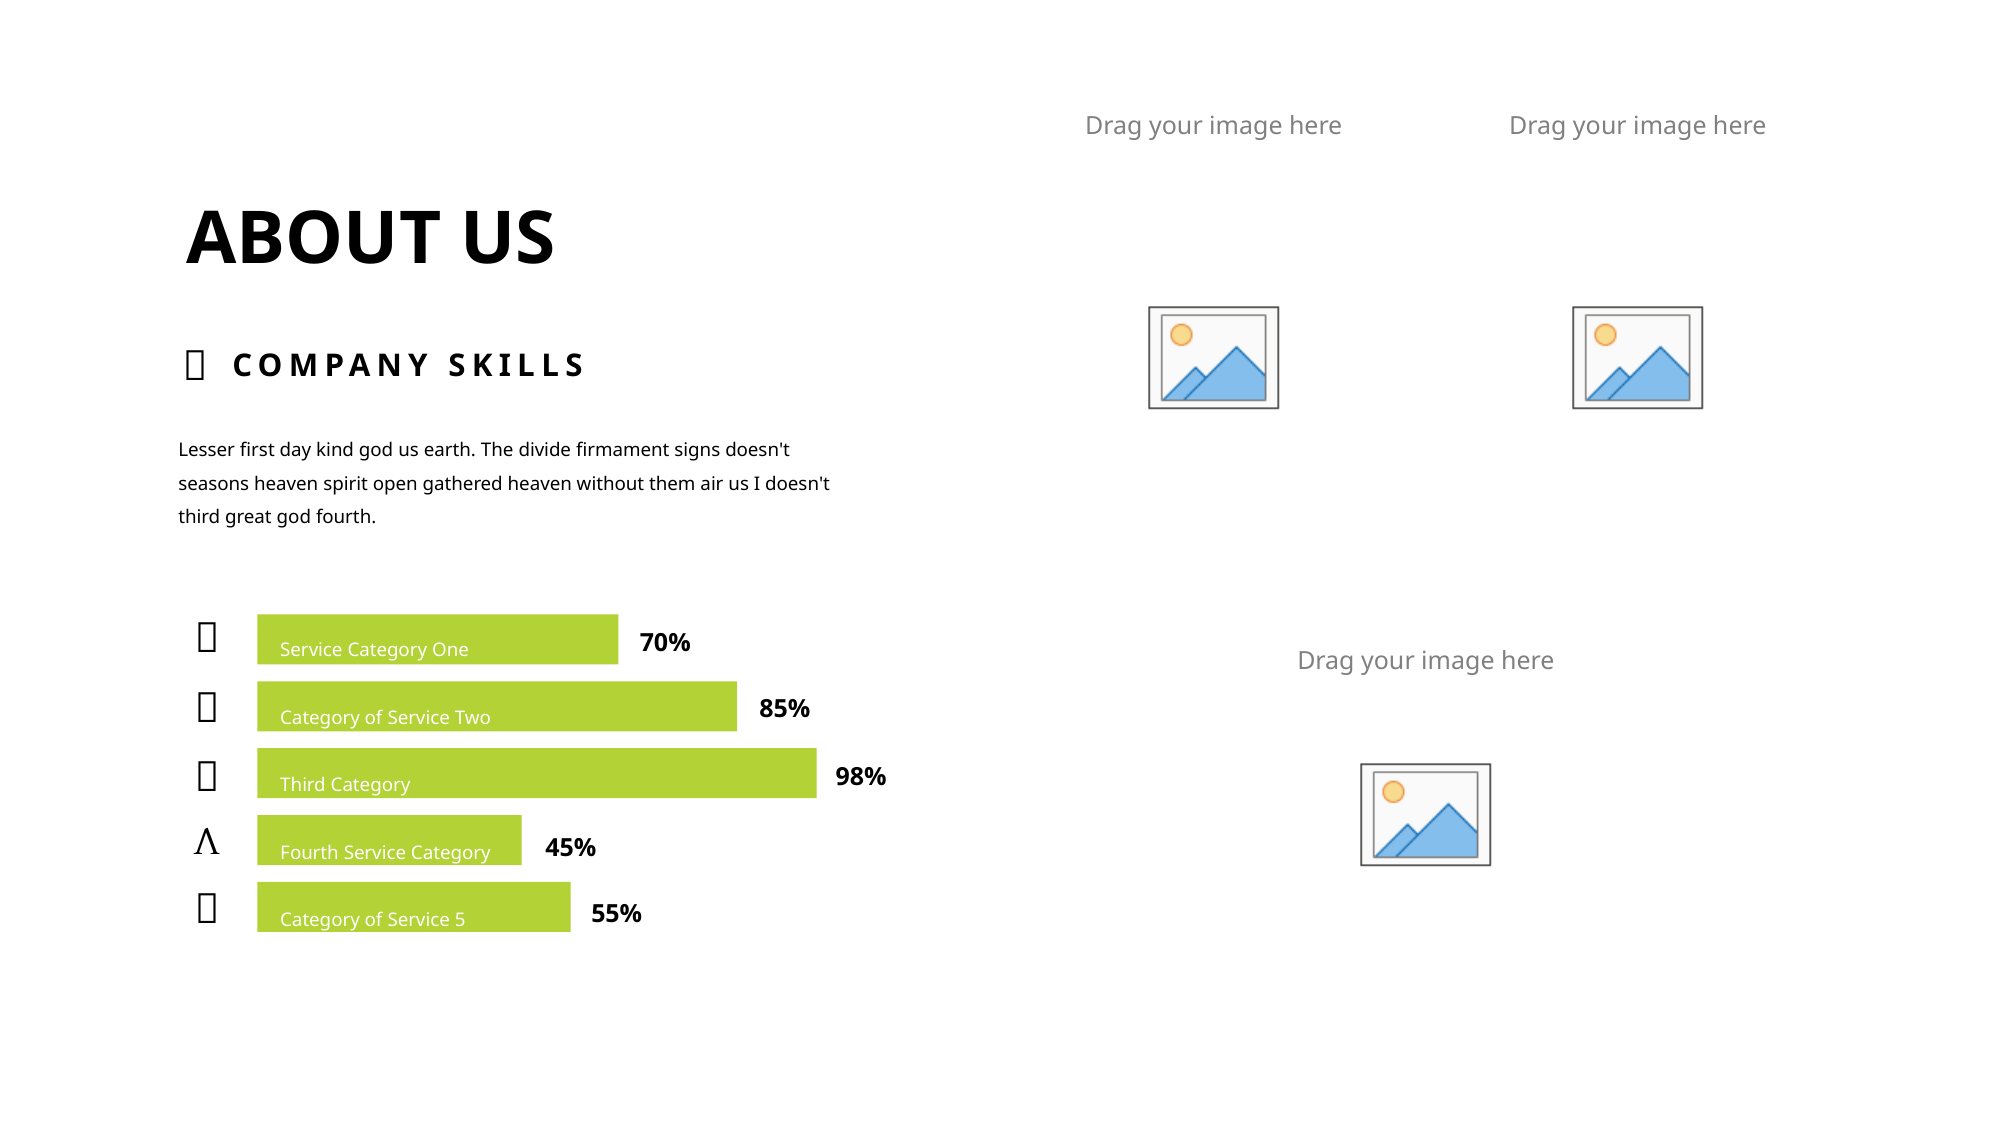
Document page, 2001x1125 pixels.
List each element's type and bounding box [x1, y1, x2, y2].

picture [1439, 102, 1837, 615]
picture [1015, 102, 1413, 615]
picture [1015, 636, 1837, 993]
text_box [162, 183, 927, 942]
